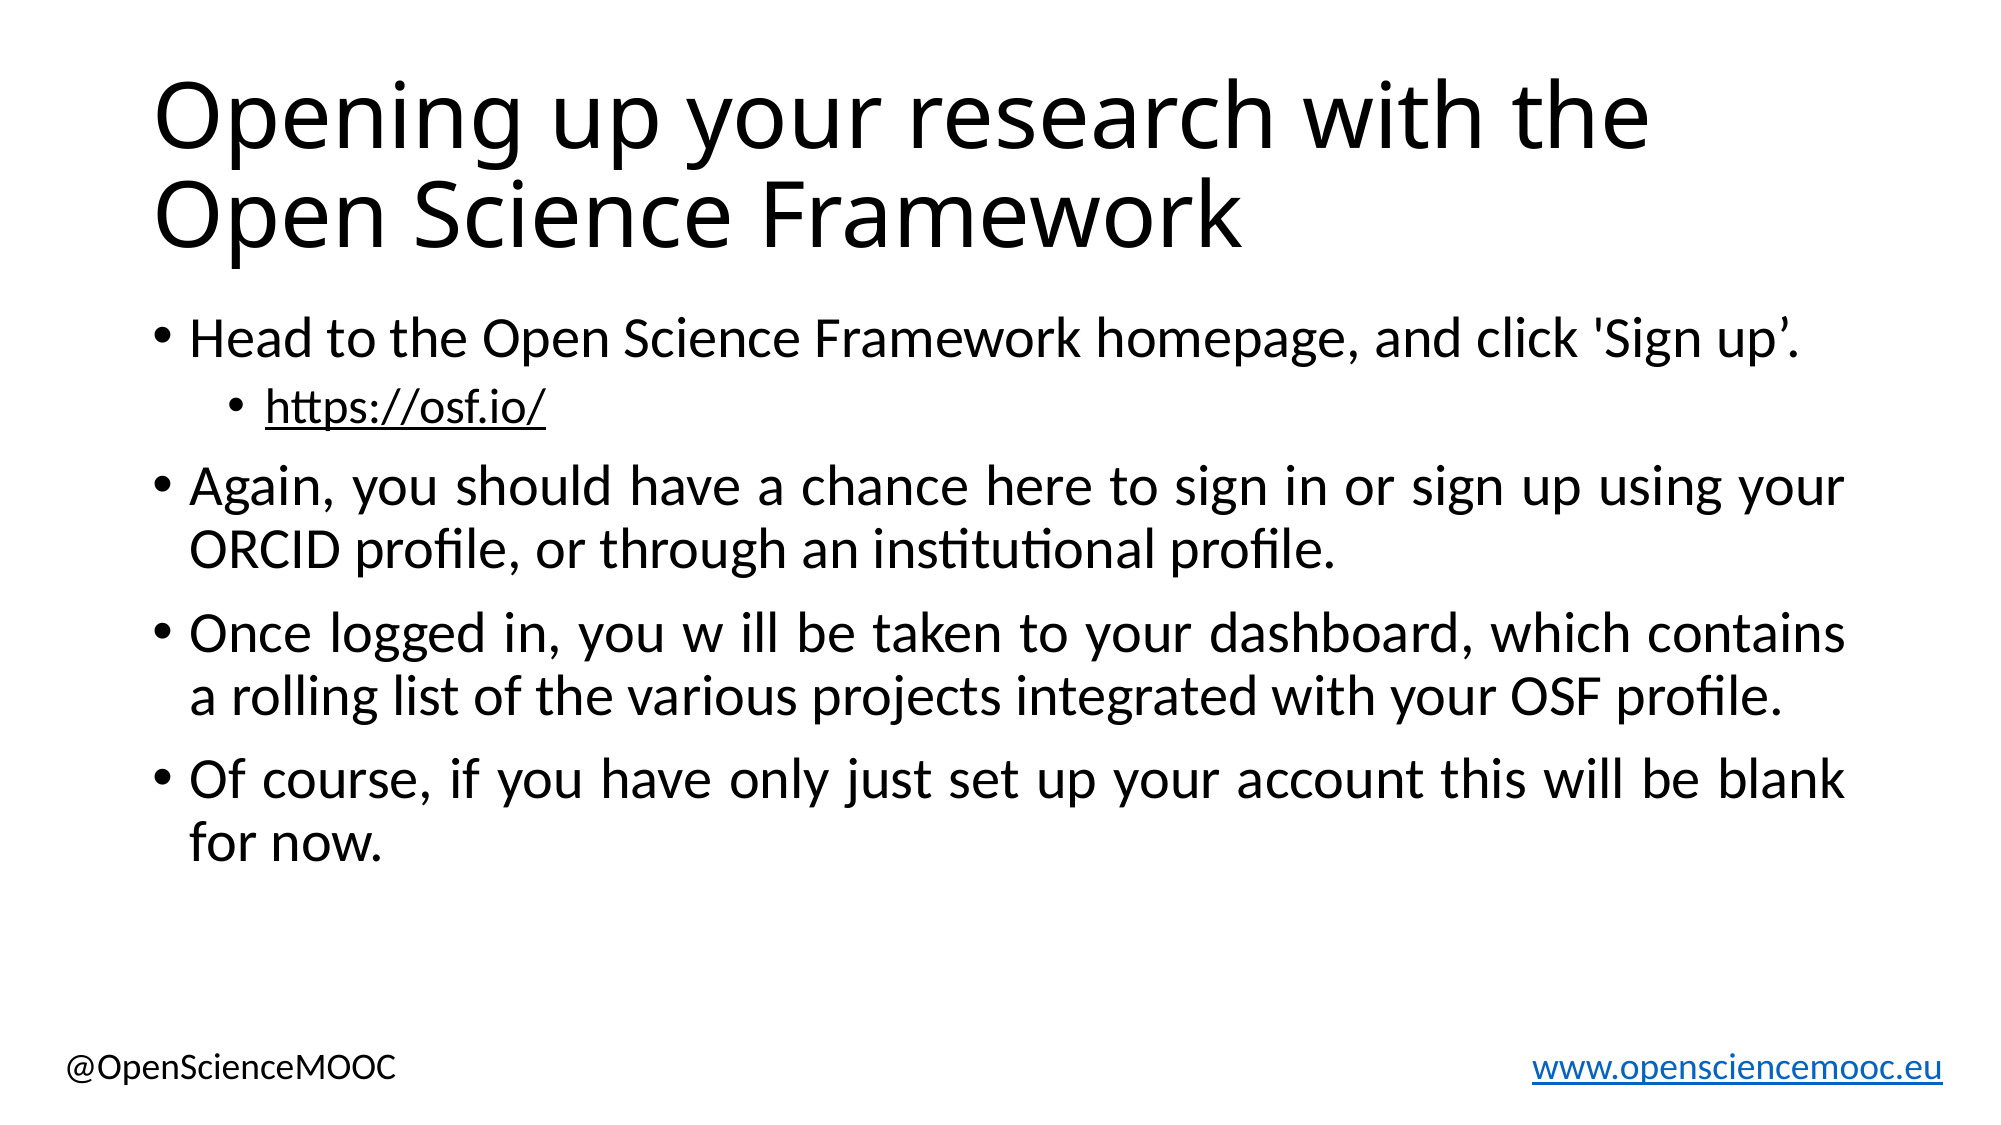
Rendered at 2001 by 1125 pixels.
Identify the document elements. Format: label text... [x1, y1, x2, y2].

text_box www.opensciencemooc.eu [1517, 1034, 1959, 1095]
text_box @OpenScienceMOOC [49, 1034, 412, 1095]
title Opening up your research with the Open Science Framework [137, 59, 1863, 278]
list Head to the Open Science Framework homepage, and click 'Sign up’. https://osf.io/ Again, you should have a chance here to sign in or sign up using your ORCID profile, or through an institutional profile. Once logged in, you w ill be taken to your dashboard, which contains a rolling list of the various projects integrated with your OSF profile. Of course, if you have only just set up your account this will be blank for now. [137, 299, 1863, 1014]
